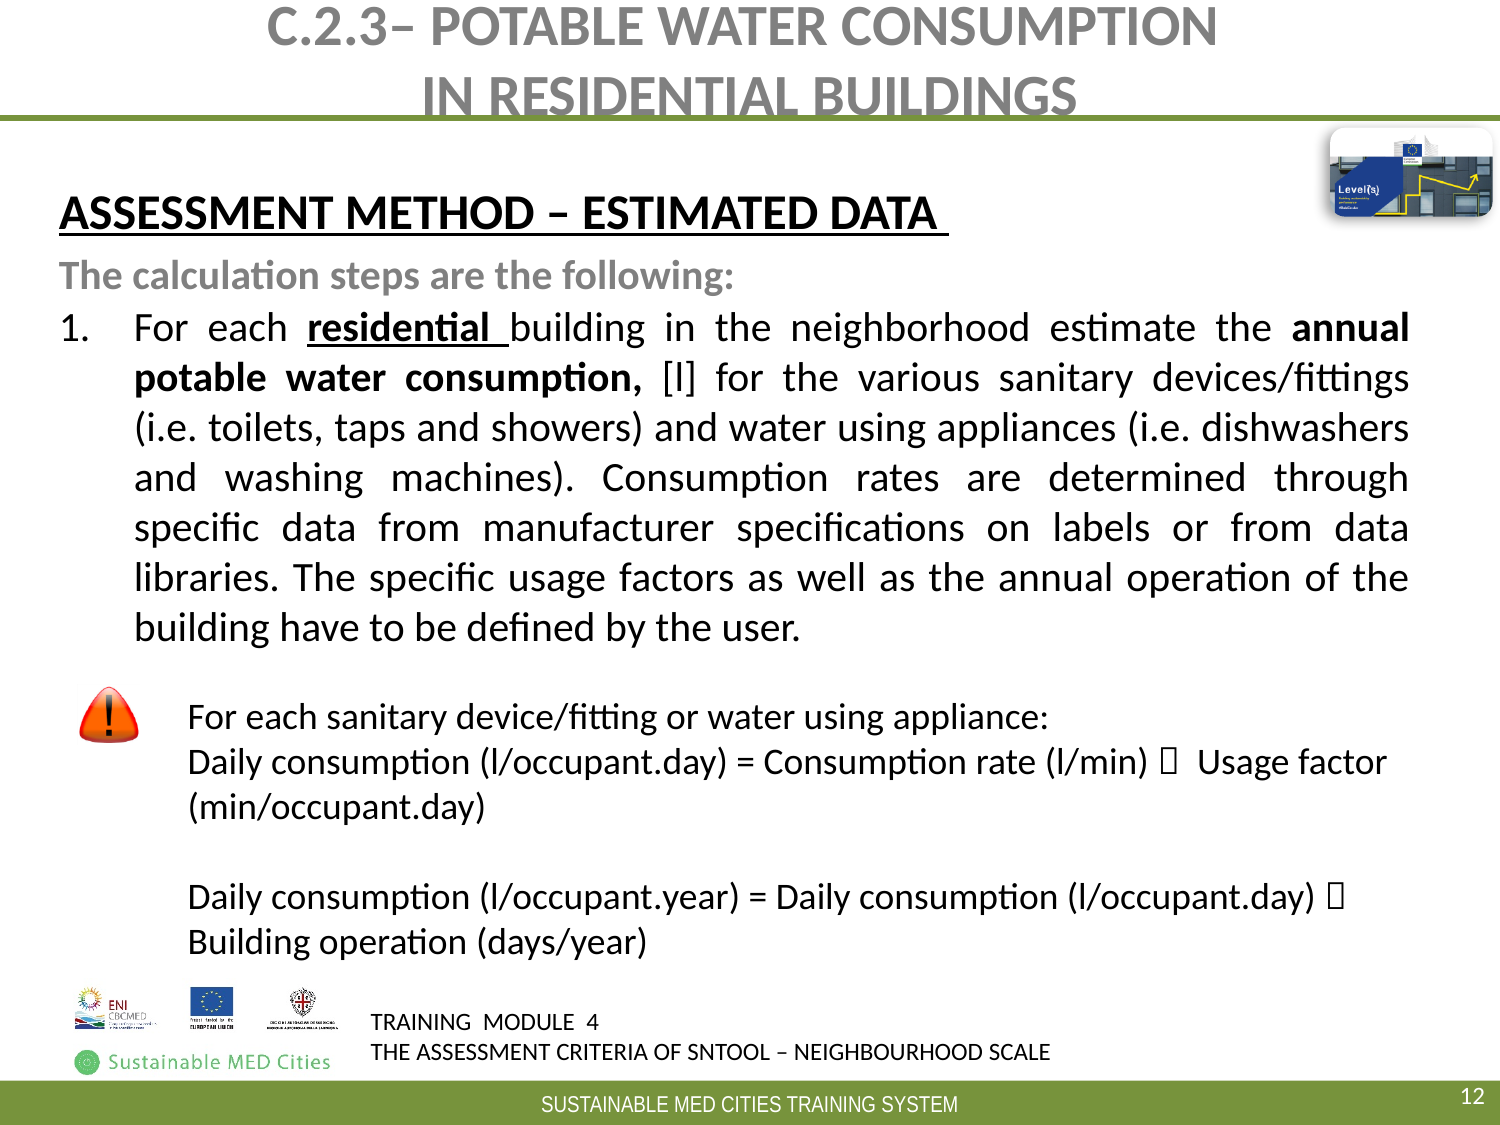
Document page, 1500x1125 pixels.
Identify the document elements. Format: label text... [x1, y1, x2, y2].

picture [62, 978, 356, 1080]
slide_number 12 [1149, 1065, 1500, 1125]
list ASSESSMENT METHOD – ESTIMATED DATA The calculation steps are the following: For each residential building in the neighborhood estimate the annual potable water consumption, [l] for the various sanitary devices/fittings (i.e. toilets, taps and showers) and water using appliances (i.e. dishwashers and washing machines). Consumption rates are determined through specific data from manufacturer specifications on labels or from data libraries. The specific usage factors as well as the annual operation of the building have to be defined by the user. [43, 172, 1425, 952]
picture [77, 684, 140, 746]
picture [1329, 127, 1493, 217]
text_box C.2.3– POTABLE WATER CONSUMPTION IN RESIDENTIAL BUILDINGS [0, 0, 1500, 115]
text_box For each sanitary device/fitting or water using appliance: Daily consumption (l/occupant.day) = Consumption rate (l/min)  Usage factor (min/occupant.day) Daily consumption (l/occupant.year) = Daily consumption (l/occupant.day)  Building operation (days/year) [172, 684, 1457, 970]
